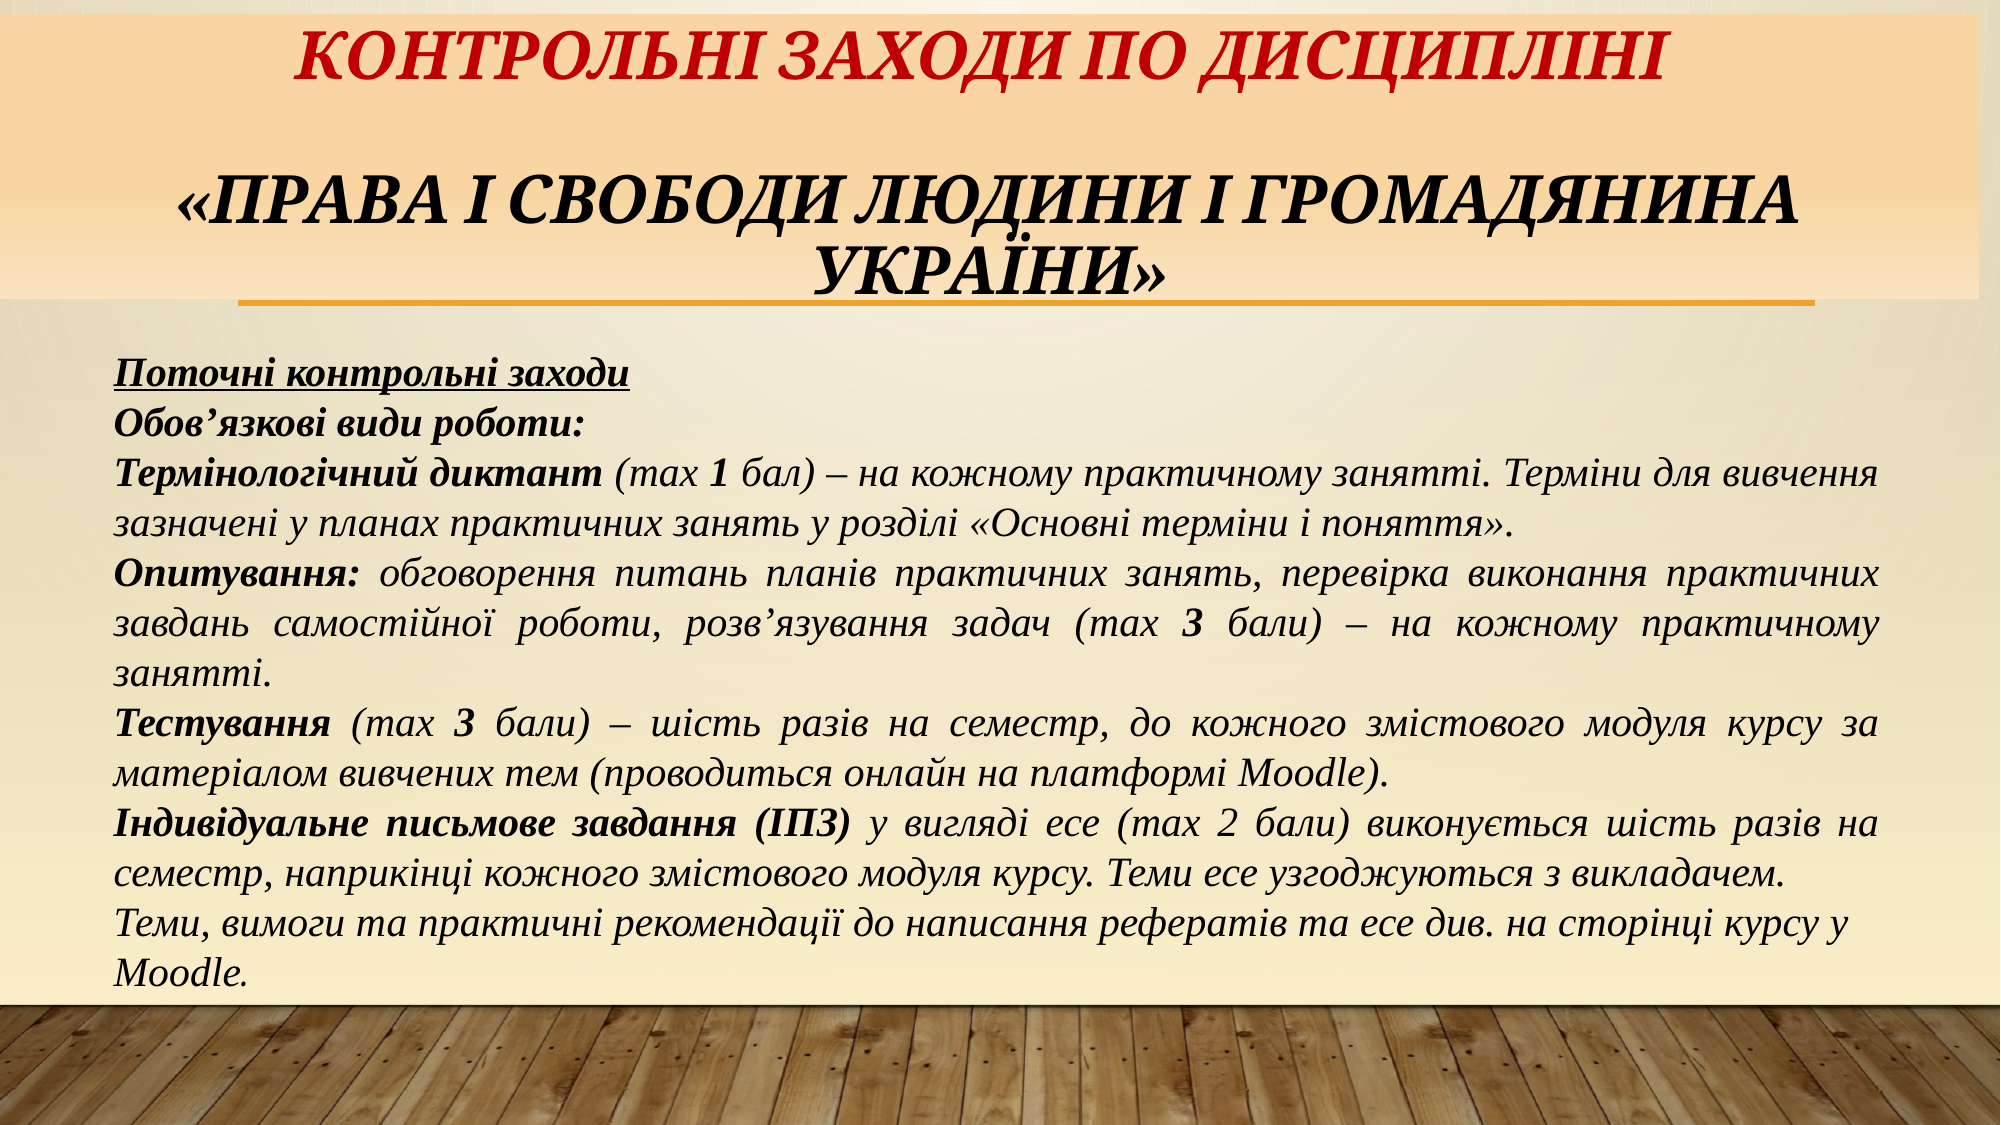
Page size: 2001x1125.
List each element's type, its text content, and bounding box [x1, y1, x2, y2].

title КОНТРОЛЬНІ ЗАХОДИ ПО дисципліні «ПРАВА І СВОБОДИ ЛЮДИНИ І ГРОМАДЯНИНА УКРАЇНИ» [0, 14, 1979, 299]
picture [0, 1005, 2000, 1125]
text_box Поточні контрольні заходи Обов’язкові види роботи: Термінологічний диктант (max 1 бал) – на кожному практичному занятті. Терміни для вивчення зазначені у планах практичних занять у розділі «Основні терміни і поняття». Опитування: обговорення питань планів практичних занять, перевірка виконання практичних завдань самостійної роботи, розв’язування задач (max 3 бали) – на кожному практичному занятті. Тестування (max 3 бали) – шість разів на семестр, до кожного змістового модуля курсу за матеріалом вивчених тем (проводиться онлайн на платформі Moodle). Індивідуальне письмове завдання (ІПЗ) у вигляді есе (max 2 бали) виконується шість разів на семестр, наприкінці кожного змістового модуля курсу. Теми есе узгоджуються з викладачем. Теми, вимоги та практичні рекомендації до написання рефератів та есе див. на сторінці курсу у Moodle. [98, 337, 1895, 1003]
